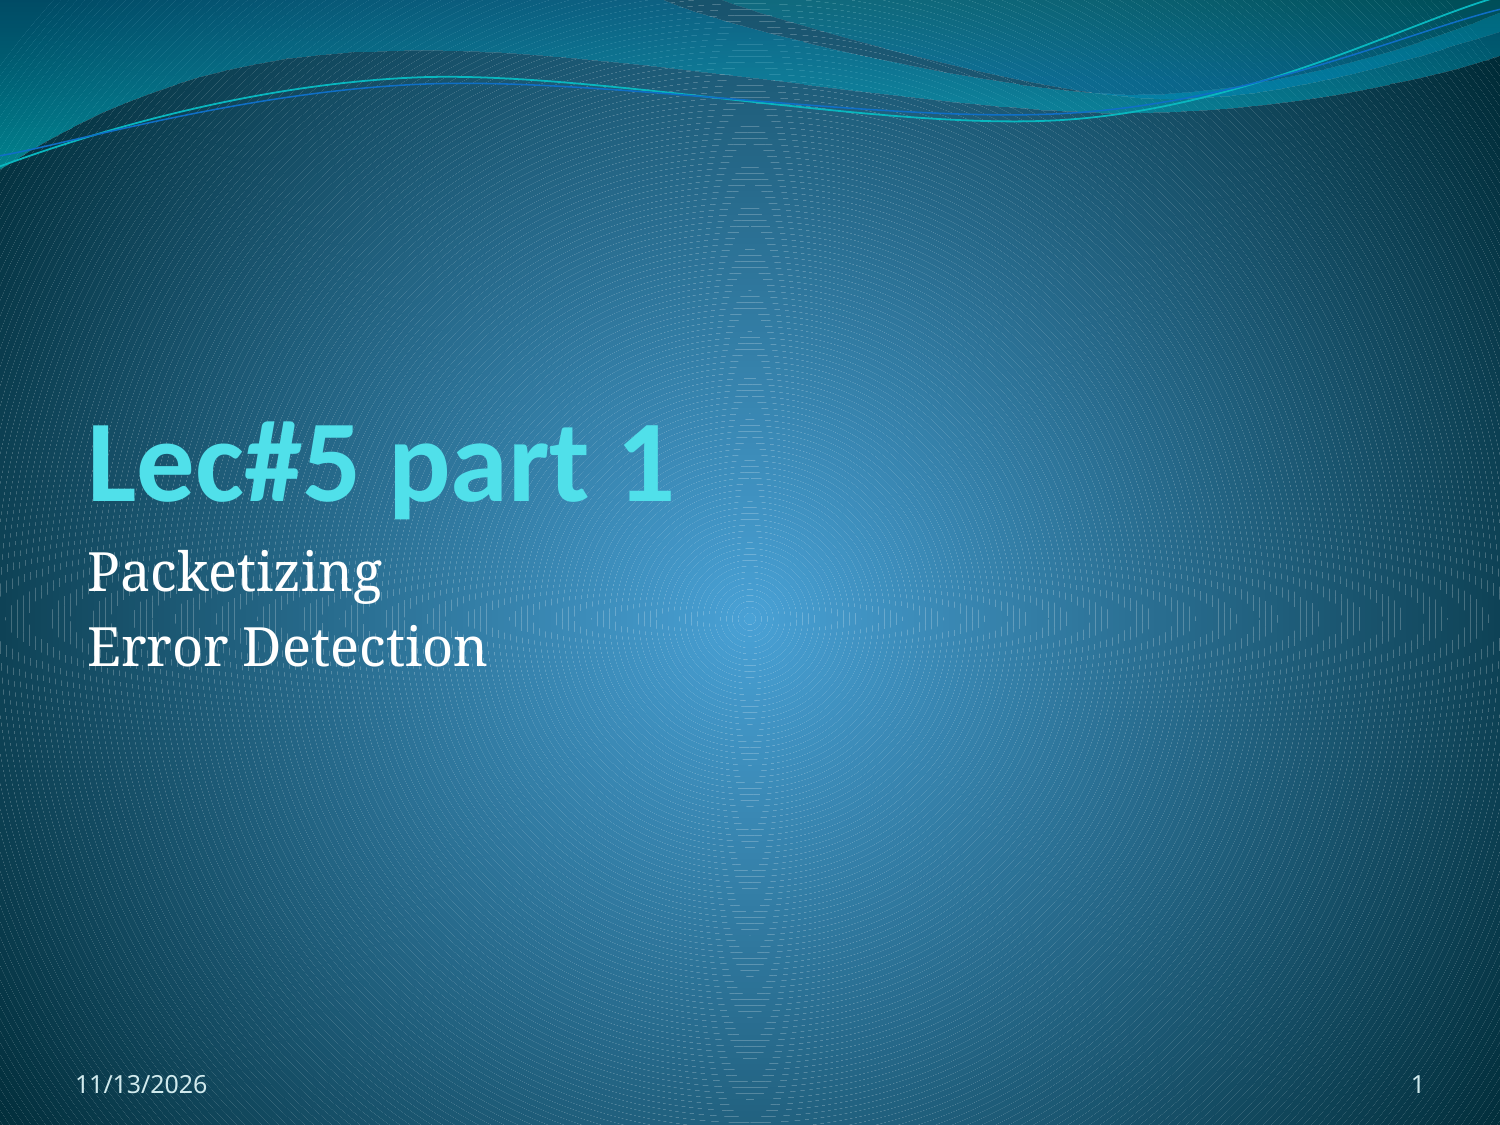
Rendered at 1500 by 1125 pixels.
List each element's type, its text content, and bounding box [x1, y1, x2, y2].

title Lec#5 part 1 [87, 224, 1376, 525]
slide_number 1 [1299, 1042, 1425, 1103]
subtitle Packetizing Error Detection [87, 529, 1376, 818]
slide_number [75, 1042, 425, 1103]
